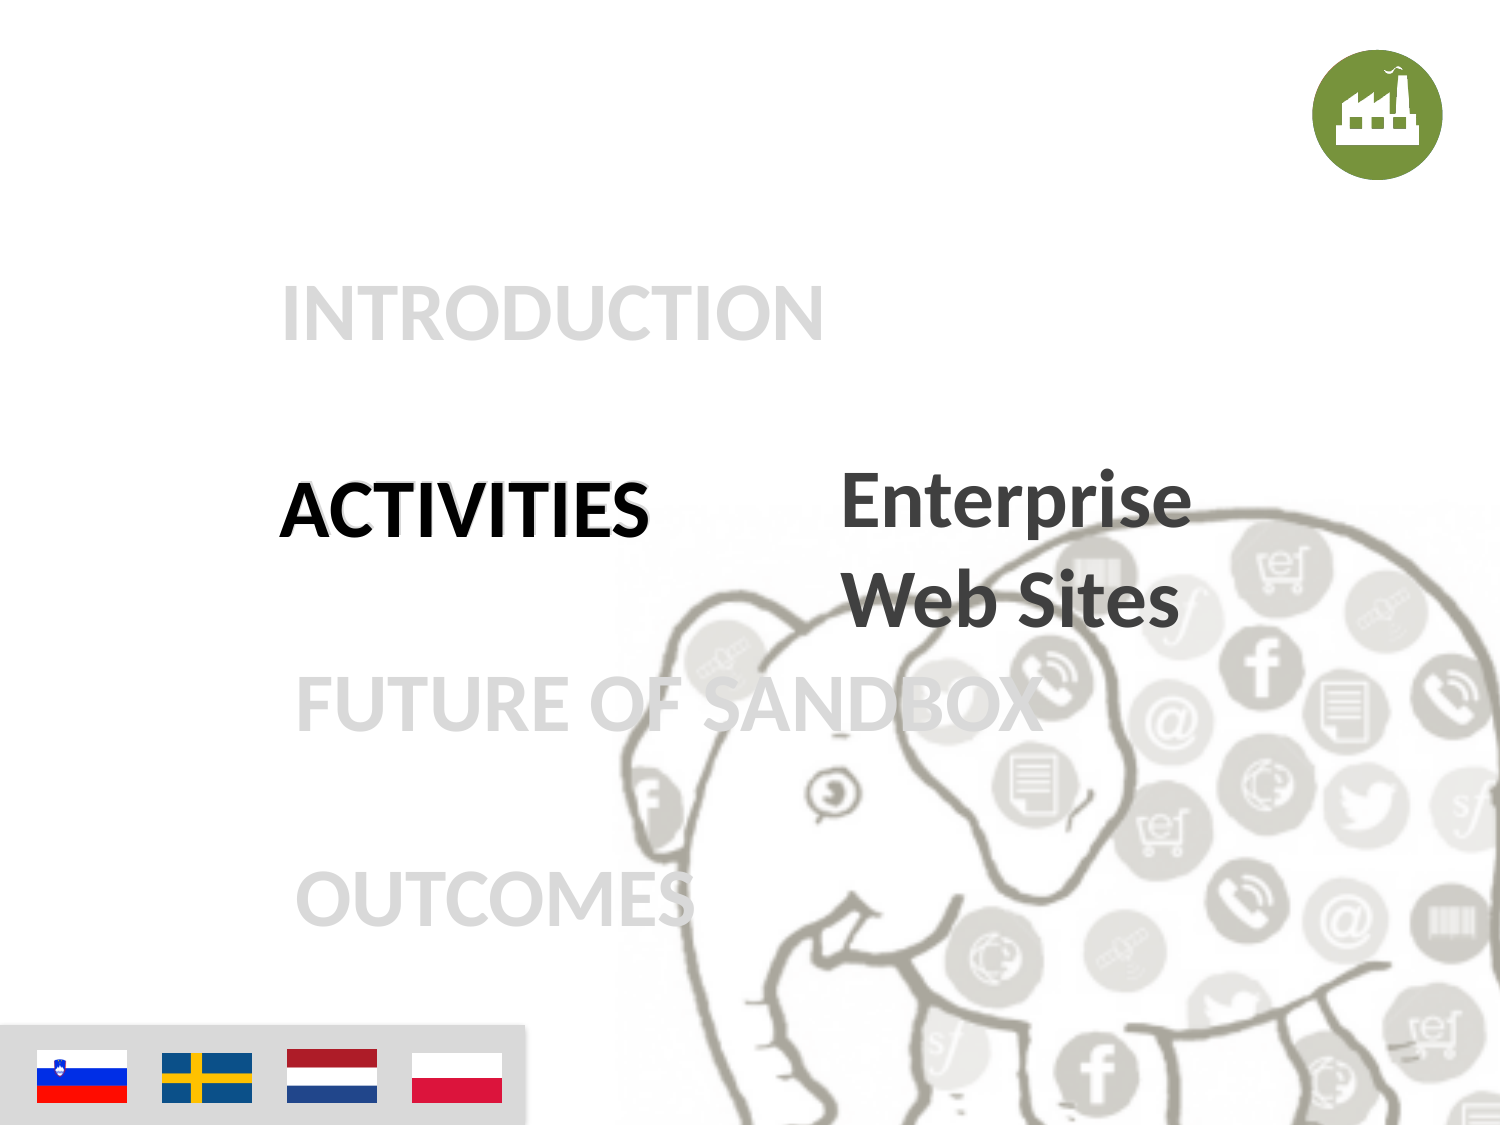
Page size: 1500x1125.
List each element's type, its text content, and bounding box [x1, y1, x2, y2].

picture [162, 1052, 252, 1103]
text_box ACTIVITIES [265, 435, 913, 569]
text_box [1312, 49, 1443, 181]
picture [287, 1049, 377, 1103]
text_box Enterprise Web Sites [825, 525, 1325, 659]
picture [412, 1052, 502, 1103]
picture [37, 1050, 127, 1103]
text_box [0, 1024, 526, 1125]
